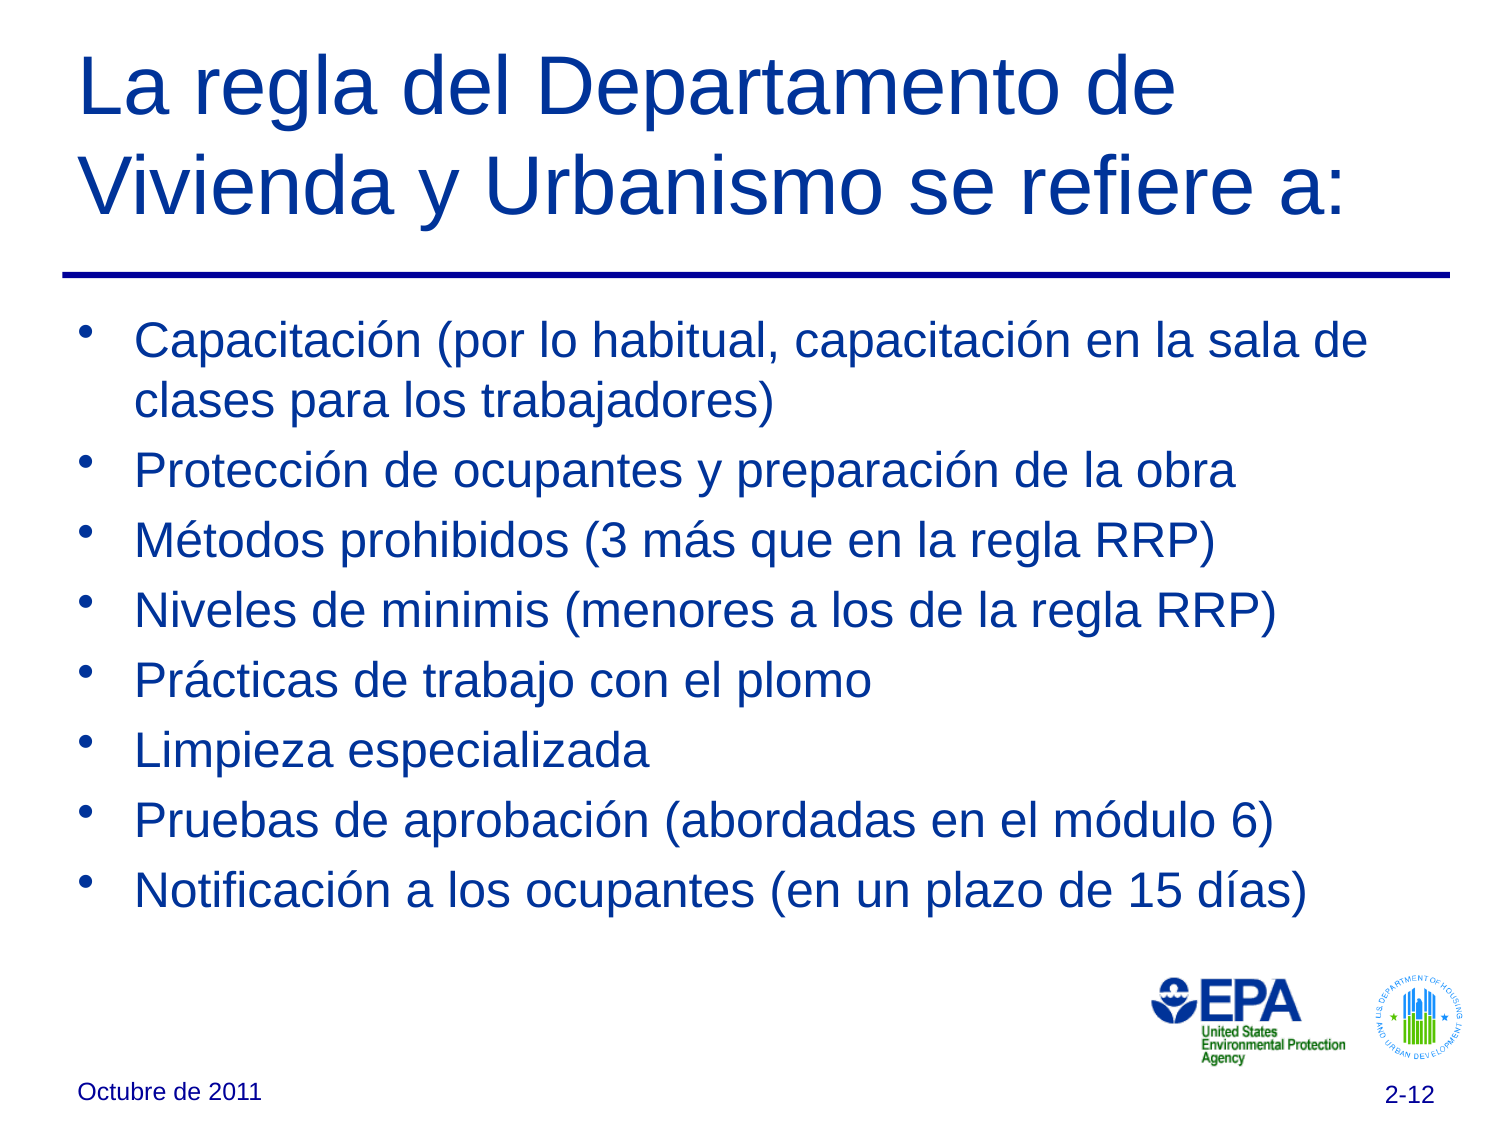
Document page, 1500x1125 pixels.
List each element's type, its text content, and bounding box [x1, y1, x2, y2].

title La regla del Departamento de Vivienda y Urbanismo se refiere a: [62, 24, 1451, 238]
slide_number 2-12 [1137, 1049, 1451, 1113]
picture [1374, 974, 1463, 1060]
picture [1149, 1038, 1350, 1049]
list Capacitación (por lo habitual, capacitación en la sala de clases para los trabajadores) Protección de ocupantes y preparación de la obra Métodos prohibidos (3 más que en la regla RRP) Niveles de minimis (menores a los de la regla RRP) Prácticas de trabajo con el plomo Limpieza especializada Pruebas de aprobación (abordadas en el módulo 6) Notificación a los ocupantes (en un plazo de 15 días) [62, 299, 1451, 1038]
slide_number Octubre de 2011 [62, 1049, 376, 1113]
